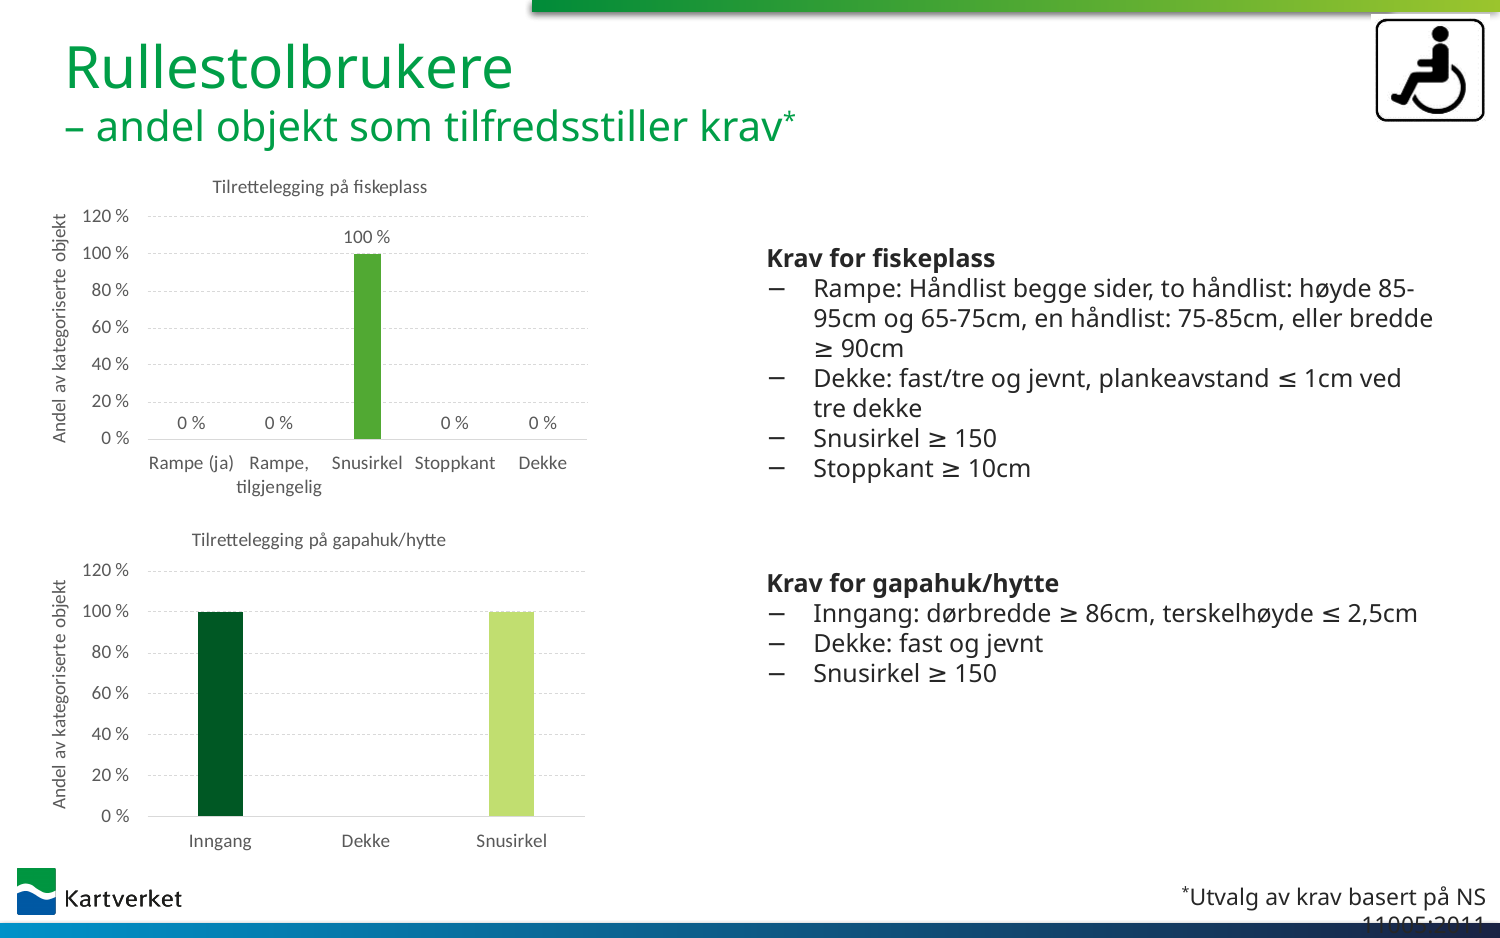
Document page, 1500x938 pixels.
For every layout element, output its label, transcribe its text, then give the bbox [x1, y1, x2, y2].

picture [41, 520, 596, 859]
picture [41, 166, 598, 505]
text_box Krav for gapahuk/hytte Inngang: dørbredde ≥ 86cm, terskelhøyde ≤ 2,5cm Dekke: fast og jevnt Snusirkel ≥ 150 [751, 560, 1452, 695]
text_box *Utvalg av krav basert på NS 11005:2011 [1068, 873, 1500, 938]
text_box Rullestolbrukere – andel objekt som tilfredsstiller krav* [49, 29, 1431, 158]
text_box Krav for fiskeplass Rampe: Håndlist begge sider, to håndlist: høyde 85-95cm og 65-75cm, en håndlist: 75-85cm, eller bredde ≥ 90cm Dekke: fast/tre og jevnt, plankeavstand ≤ 1cm ved tre dekke Snusirkel ≥ 150 Stoppkant ≥ 10cm [751, 235, 1452, 490]
picture [1371, 13, 1491, 127]
